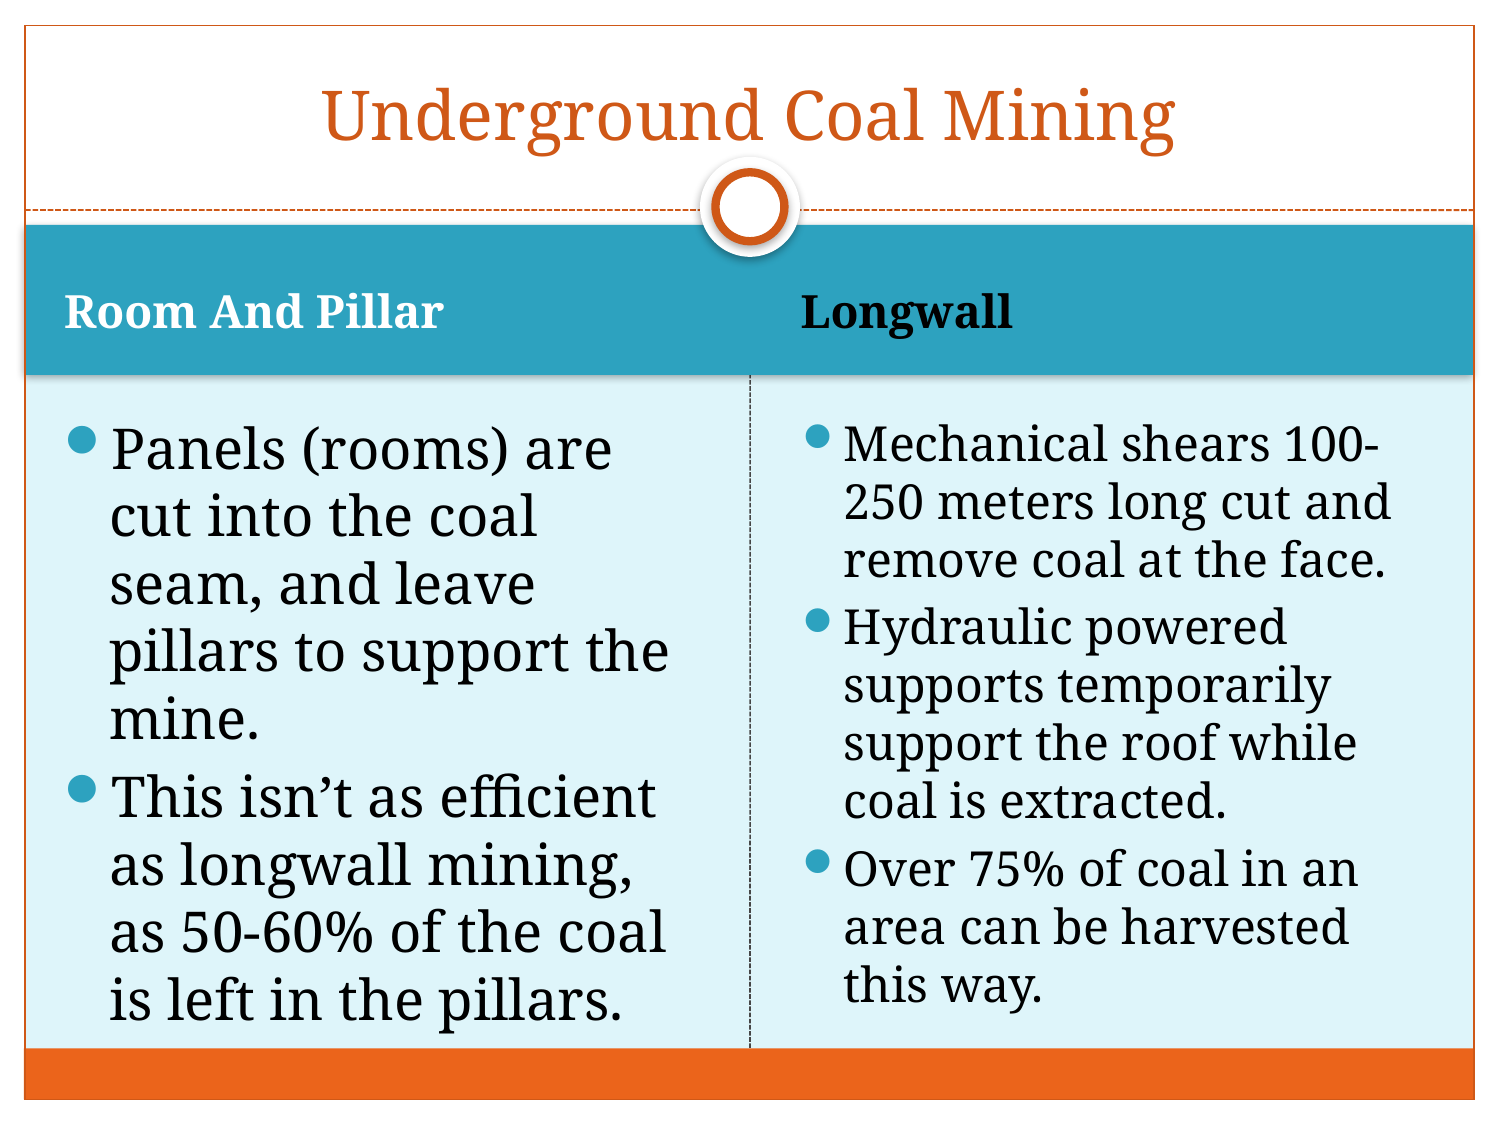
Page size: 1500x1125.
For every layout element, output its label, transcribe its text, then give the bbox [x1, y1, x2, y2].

list Mechanical shears 100-250 meters long cut and remove coal at the face. Hydraulic powered supports temporarily support the roof while coal is extracted. Over 75% of coal in an area can be harvested this way. [787, 405, 1450, 1033]
list Room And Pillar [48, 249, 714, 371]
list Panels (rooms) are cut into the coal seam, and leave pillars to support the mine. This isn’t as efficient as longwall mining, as 50-60% of the coal is left in the pillars. [49, 405, 713, 1032]
list Longwall [785, 249, 1450, 371]
title Underground Coal Mining [49, 37, 1450, 162]
